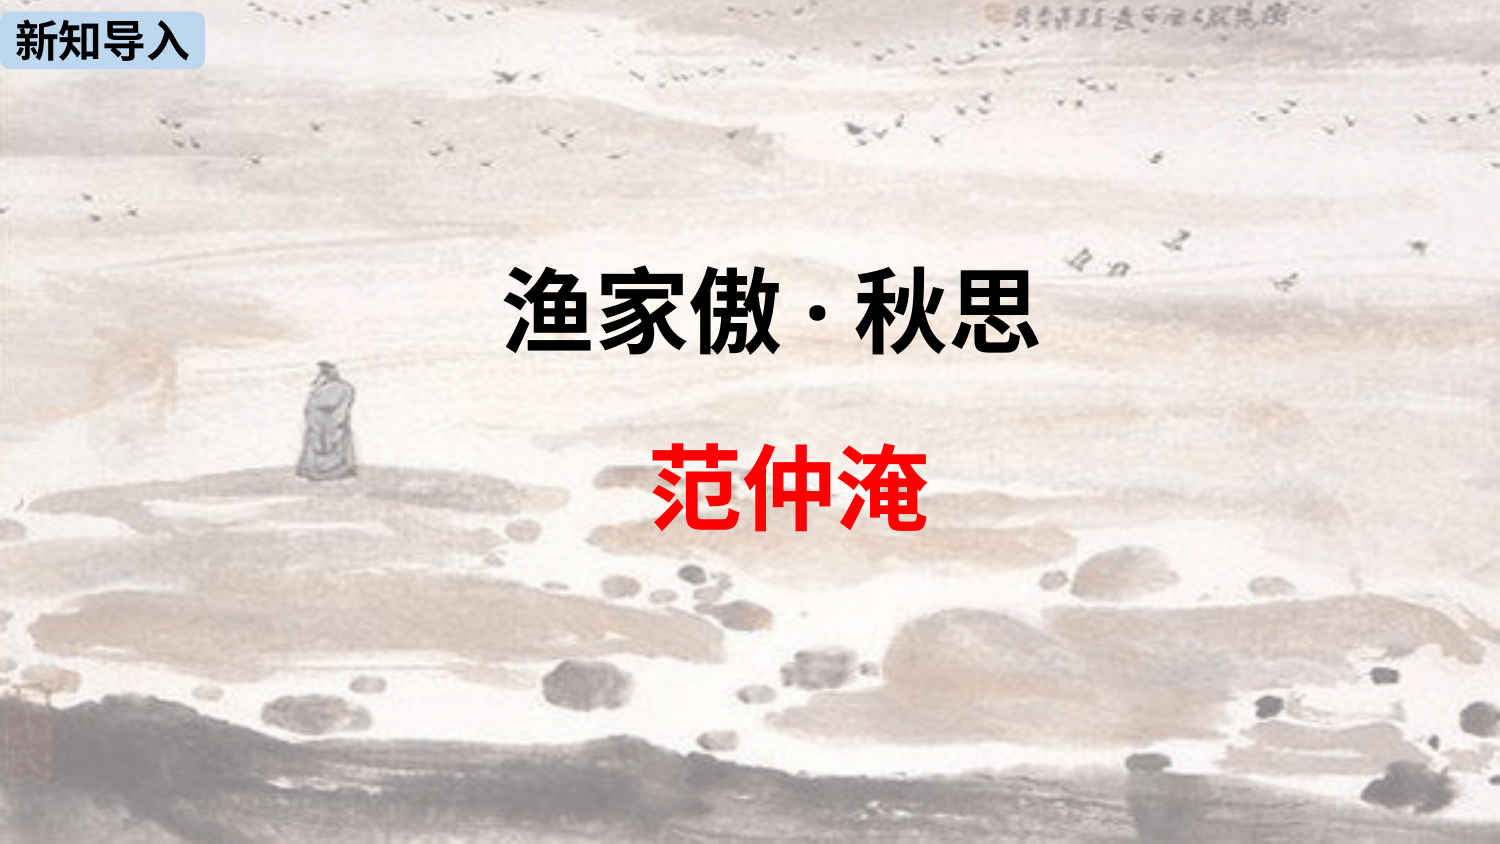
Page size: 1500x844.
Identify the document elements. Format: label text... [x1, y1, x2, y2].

text_box 渔家傲·秋思 [489, 247, 1054, 371]
text_box 范仲淹 [595, 424, 983, 548]
text_box 新知导入 [0, 10, 207, 71]
